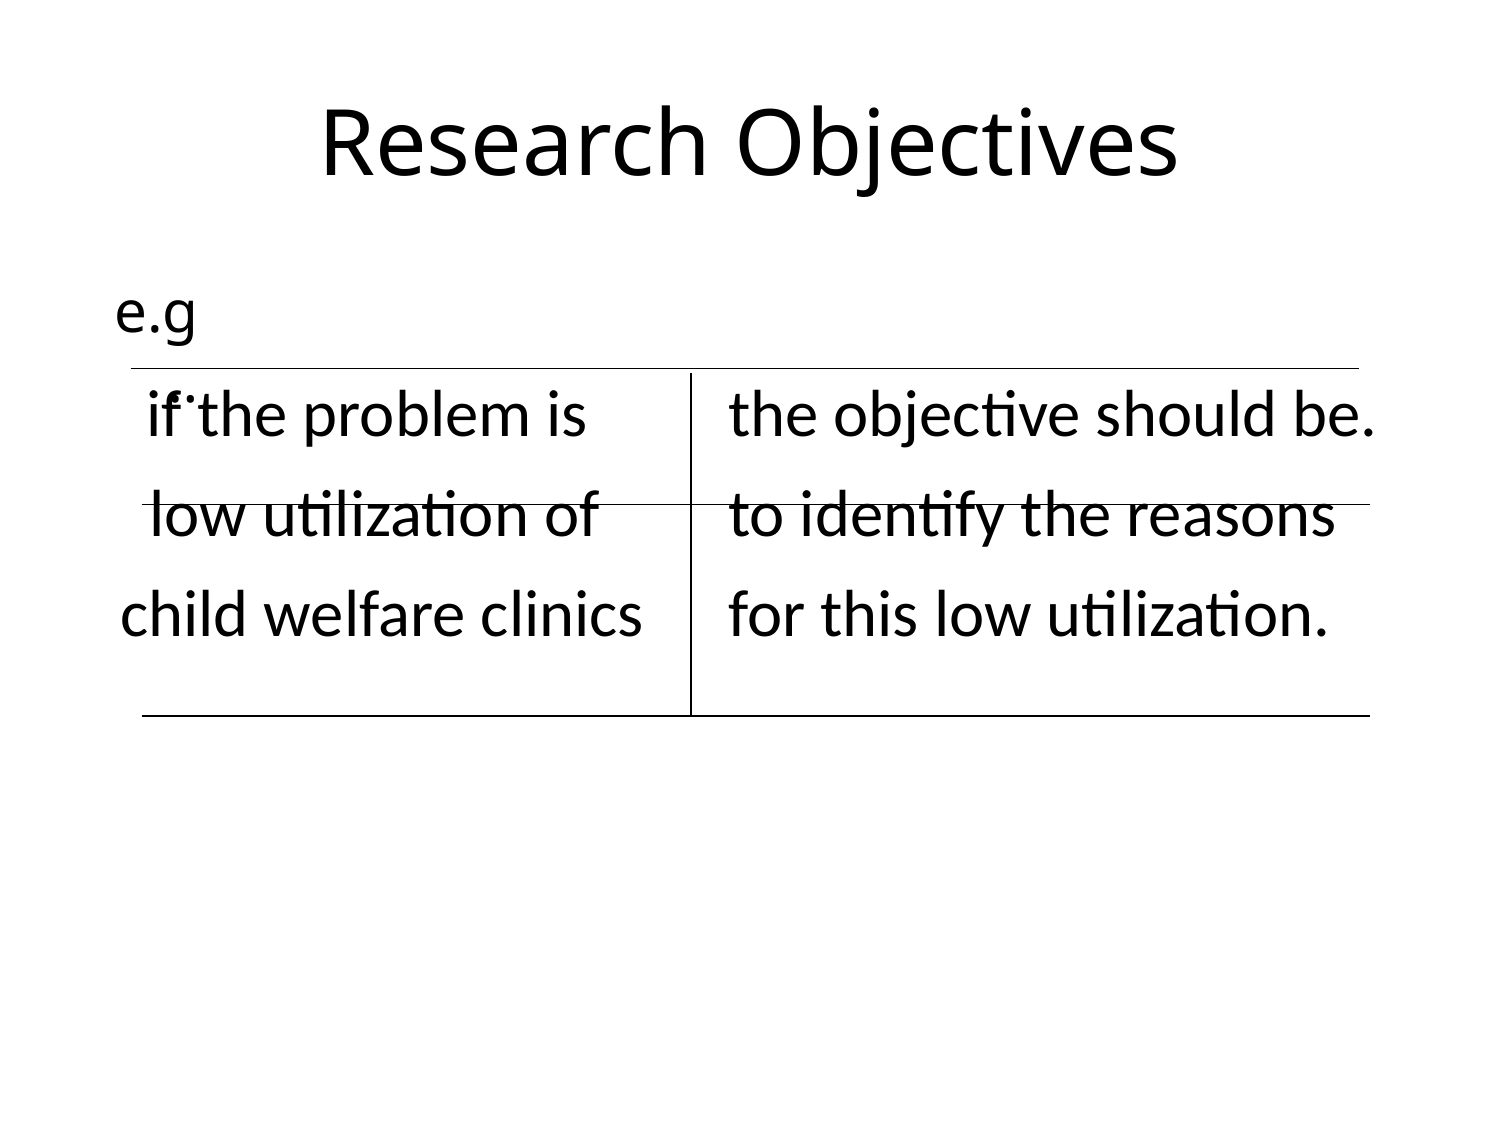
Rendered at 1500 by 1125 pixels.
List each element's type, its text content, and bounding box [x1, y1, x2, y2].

text_box e.g.. [95, 267, 214, 422]
table_header if the problem is low utilization of child welfare clinics [69, 346, 695, 1125]
table_header the objective should be. to identify the reasons for this low utilization. [697, 346, 1443, 1125]
title Research Objectives [75, 45, 1425, 233]
